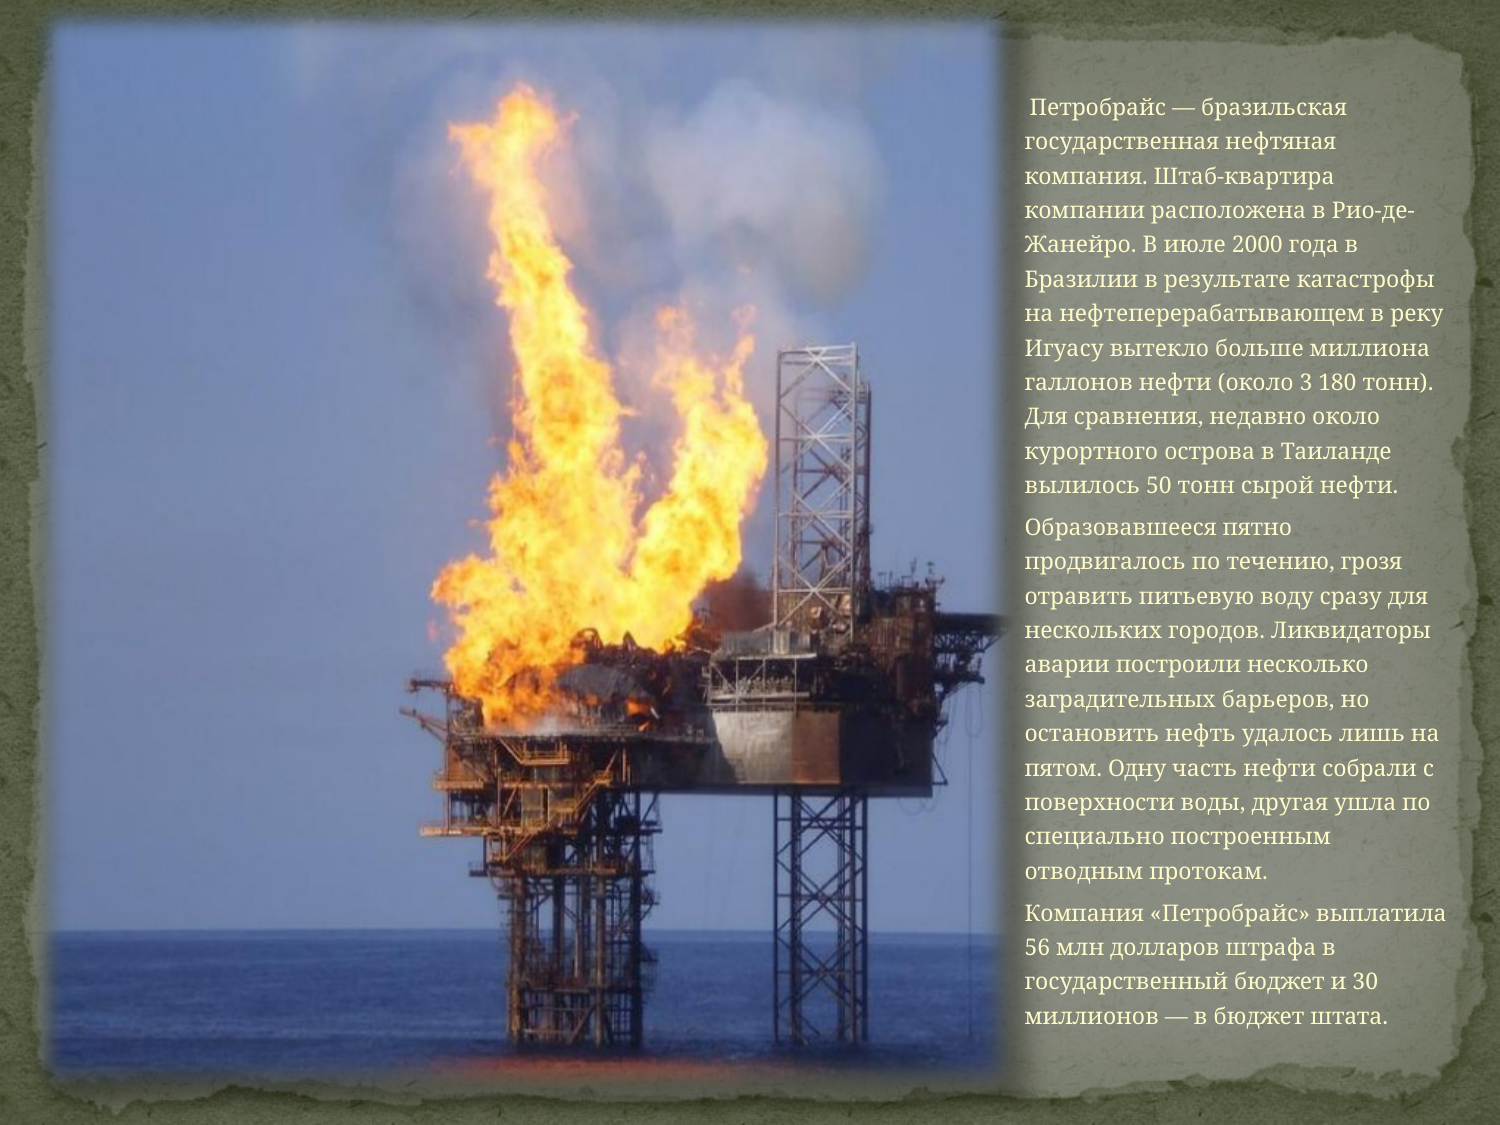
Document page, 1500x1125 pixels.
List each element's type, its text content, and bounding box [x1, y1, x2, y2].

list Петробрайс — бразильская государственная нефтяная компания. Штаб-квартира компании расположена в Рио-де-Жанейро. В июле 2000 года в Бразилии в результате катастрофы на нефтеперерабатывающем в реку Игуасу вытекло больше миллиона галлонов нефти (около 3 180 тонн). Для сравнения, недавно около курортного острова в Таиланде вылилось 50 тонн сырой нефти. Образовавшееся пятно продвигалось по течению, грозя отравить питьевую воду сразу для нескольких городов. Ликвидаторы аварии построили несколько заградительных барьеров, но остановить нефть удалось лишь на пятом. Одну часть нефти собрали с поверхности воды, другая ушла по специально построенным отводным протокам. Компания «Петробрайс» выплатила 56 млн долларов штрафа в государственный бюджет и 30 миллионов — в бюджет штата. [1027, 78, 1471, 1047]
picture [31, 1, 1017, 1094]
